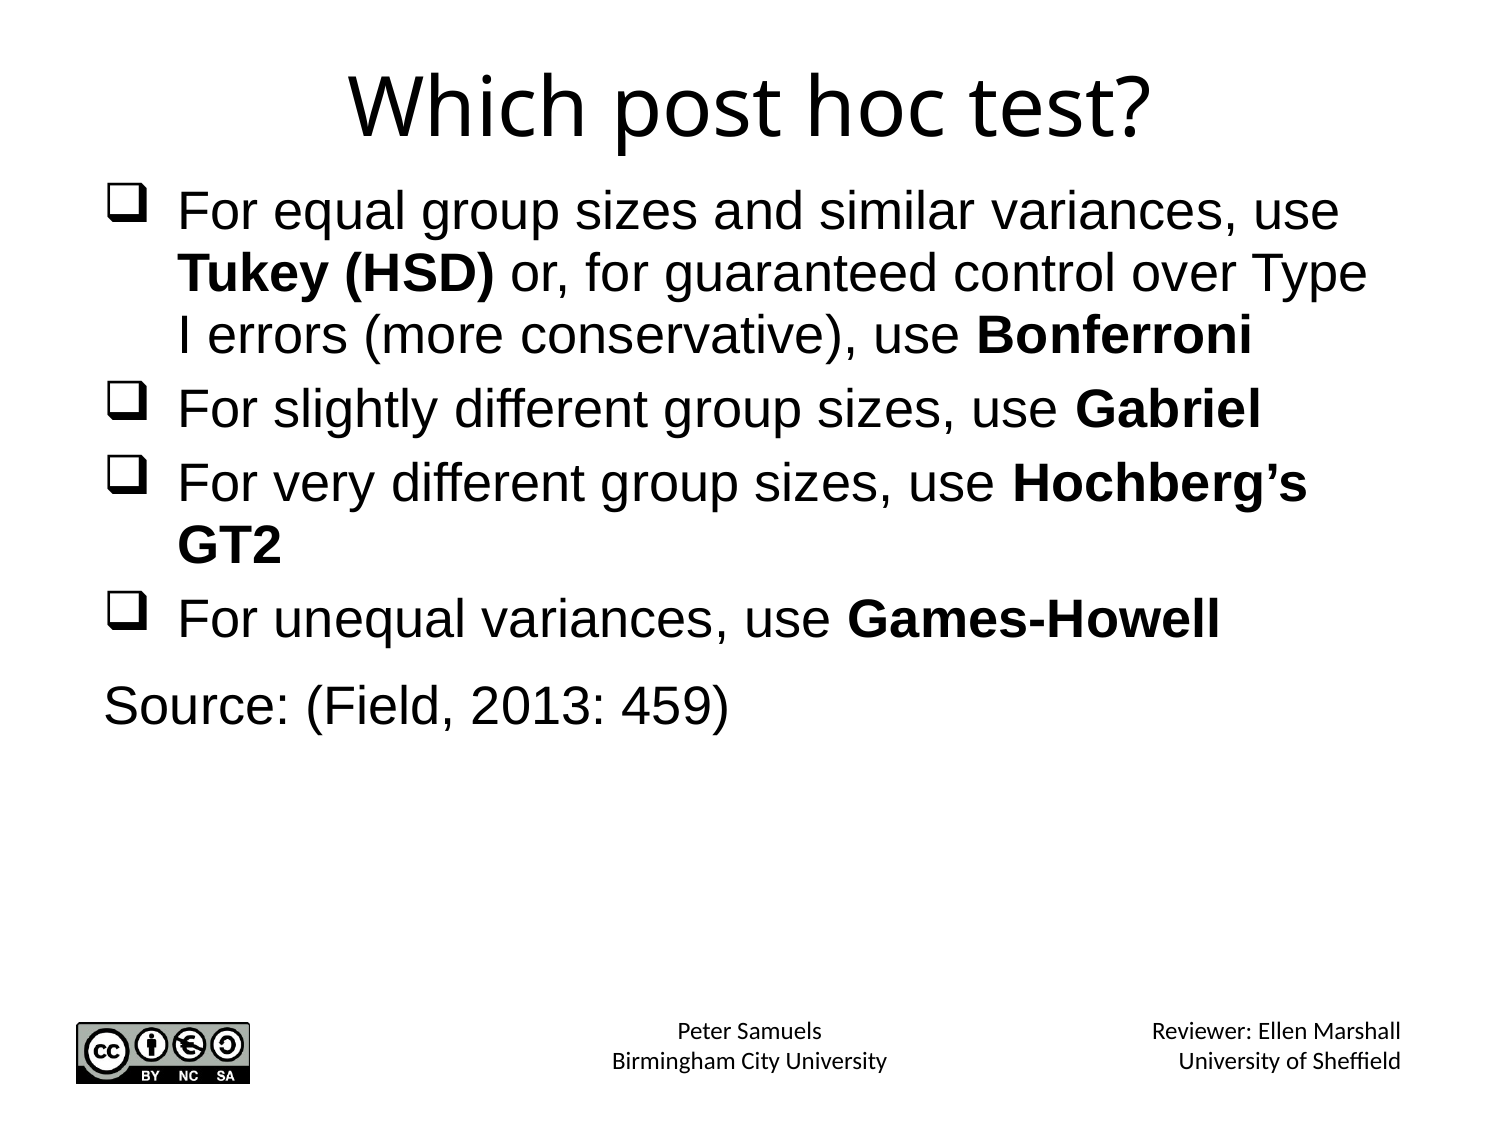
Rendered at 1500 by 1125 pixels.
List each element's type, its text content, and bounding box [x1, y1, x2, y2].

text_box Reviewer: Ellen Marshall University of Sheffield [1038, 1007, 1417, 1083]
picture [76, 1022, 251, 1084]
text_box Peter Samuels Birmingham City University [549, 1007, 951, 1083]
title Which post hoc test? [75, 45, 1425, 161]
list For equal group sizes and similar variances, use Tukey (HSD) or, for guaranteed control over Type I errors (more conservative), use Bonferroni For slightly different group sizes, use Gabriel For very different group sizes, use Hochberg’s GT2 For unequal variances, use Games-Howell Source: (Field, 2013: 459) [88, 172, 1400, 764]
